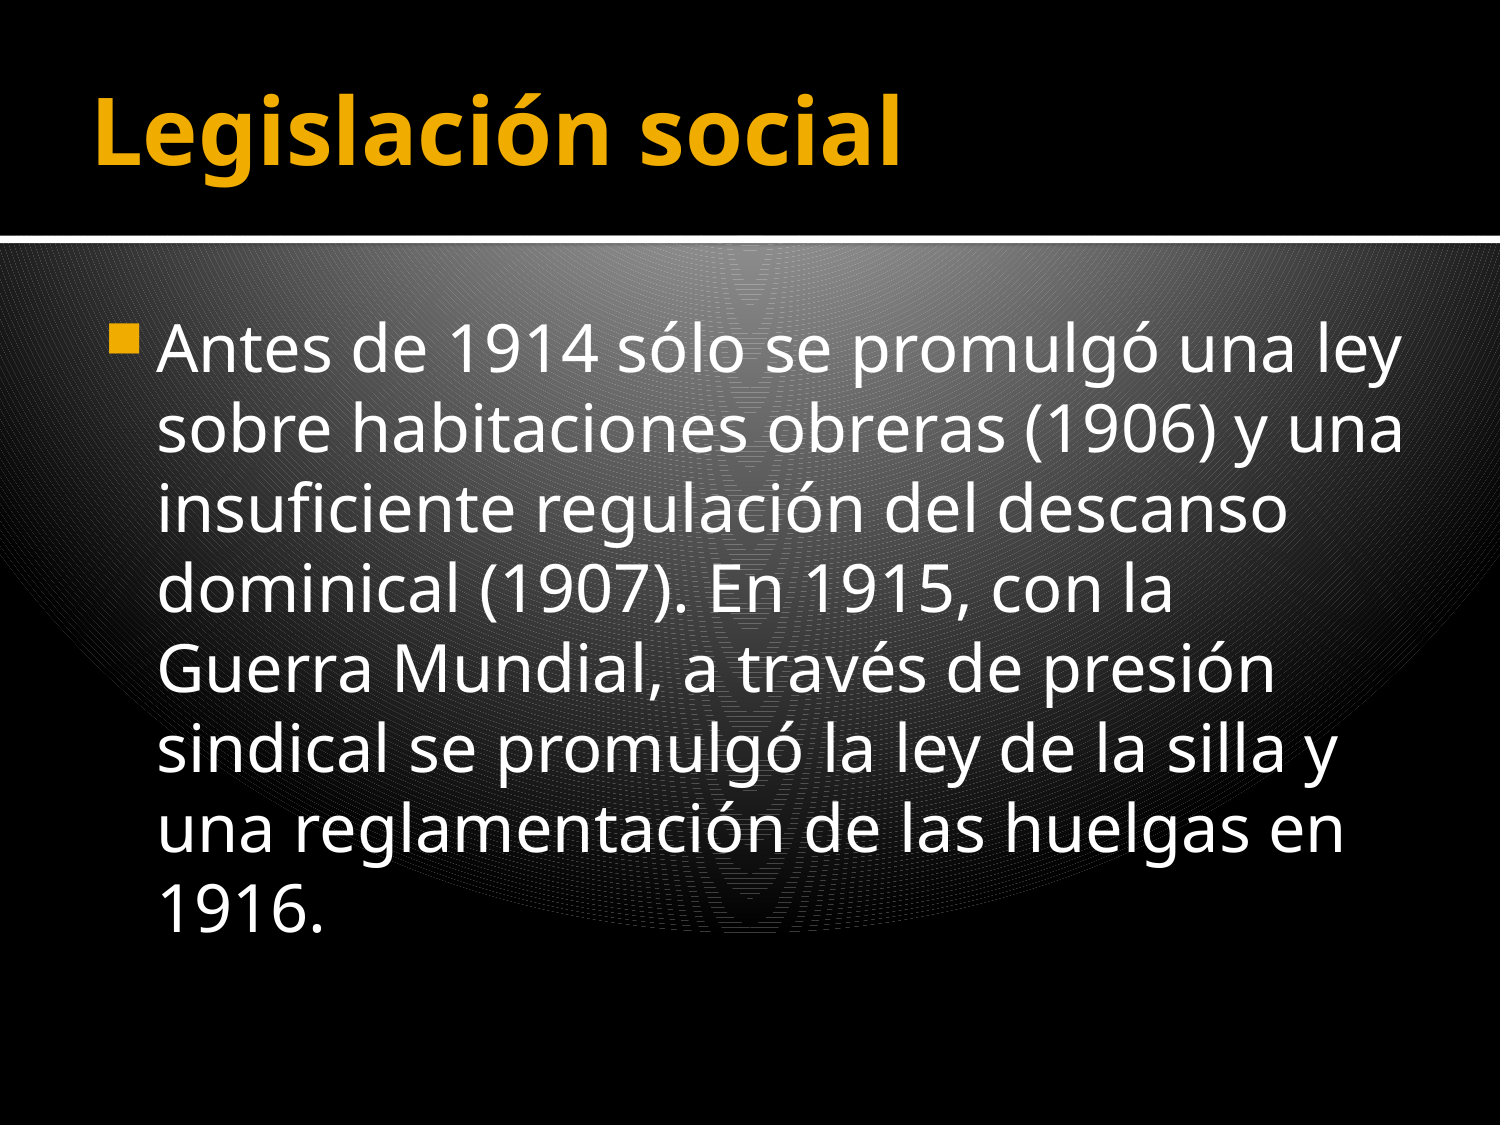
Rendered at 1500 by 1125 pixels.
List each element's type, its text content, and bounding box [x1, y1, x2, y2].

title Legislación social [75, 25, 1425, 231]
list Antes de 1914 sólo se promulgó una ley sobre habitaciones obreras (1906) y una insuficiente regulación del descanso dominical (1907). En 1915, con la Guerra Mundial, a través de presión sindical se promulgó la ley de la silla y una reglamentación de las huelgas en 1916. [75, 291, 1425, 1050]
